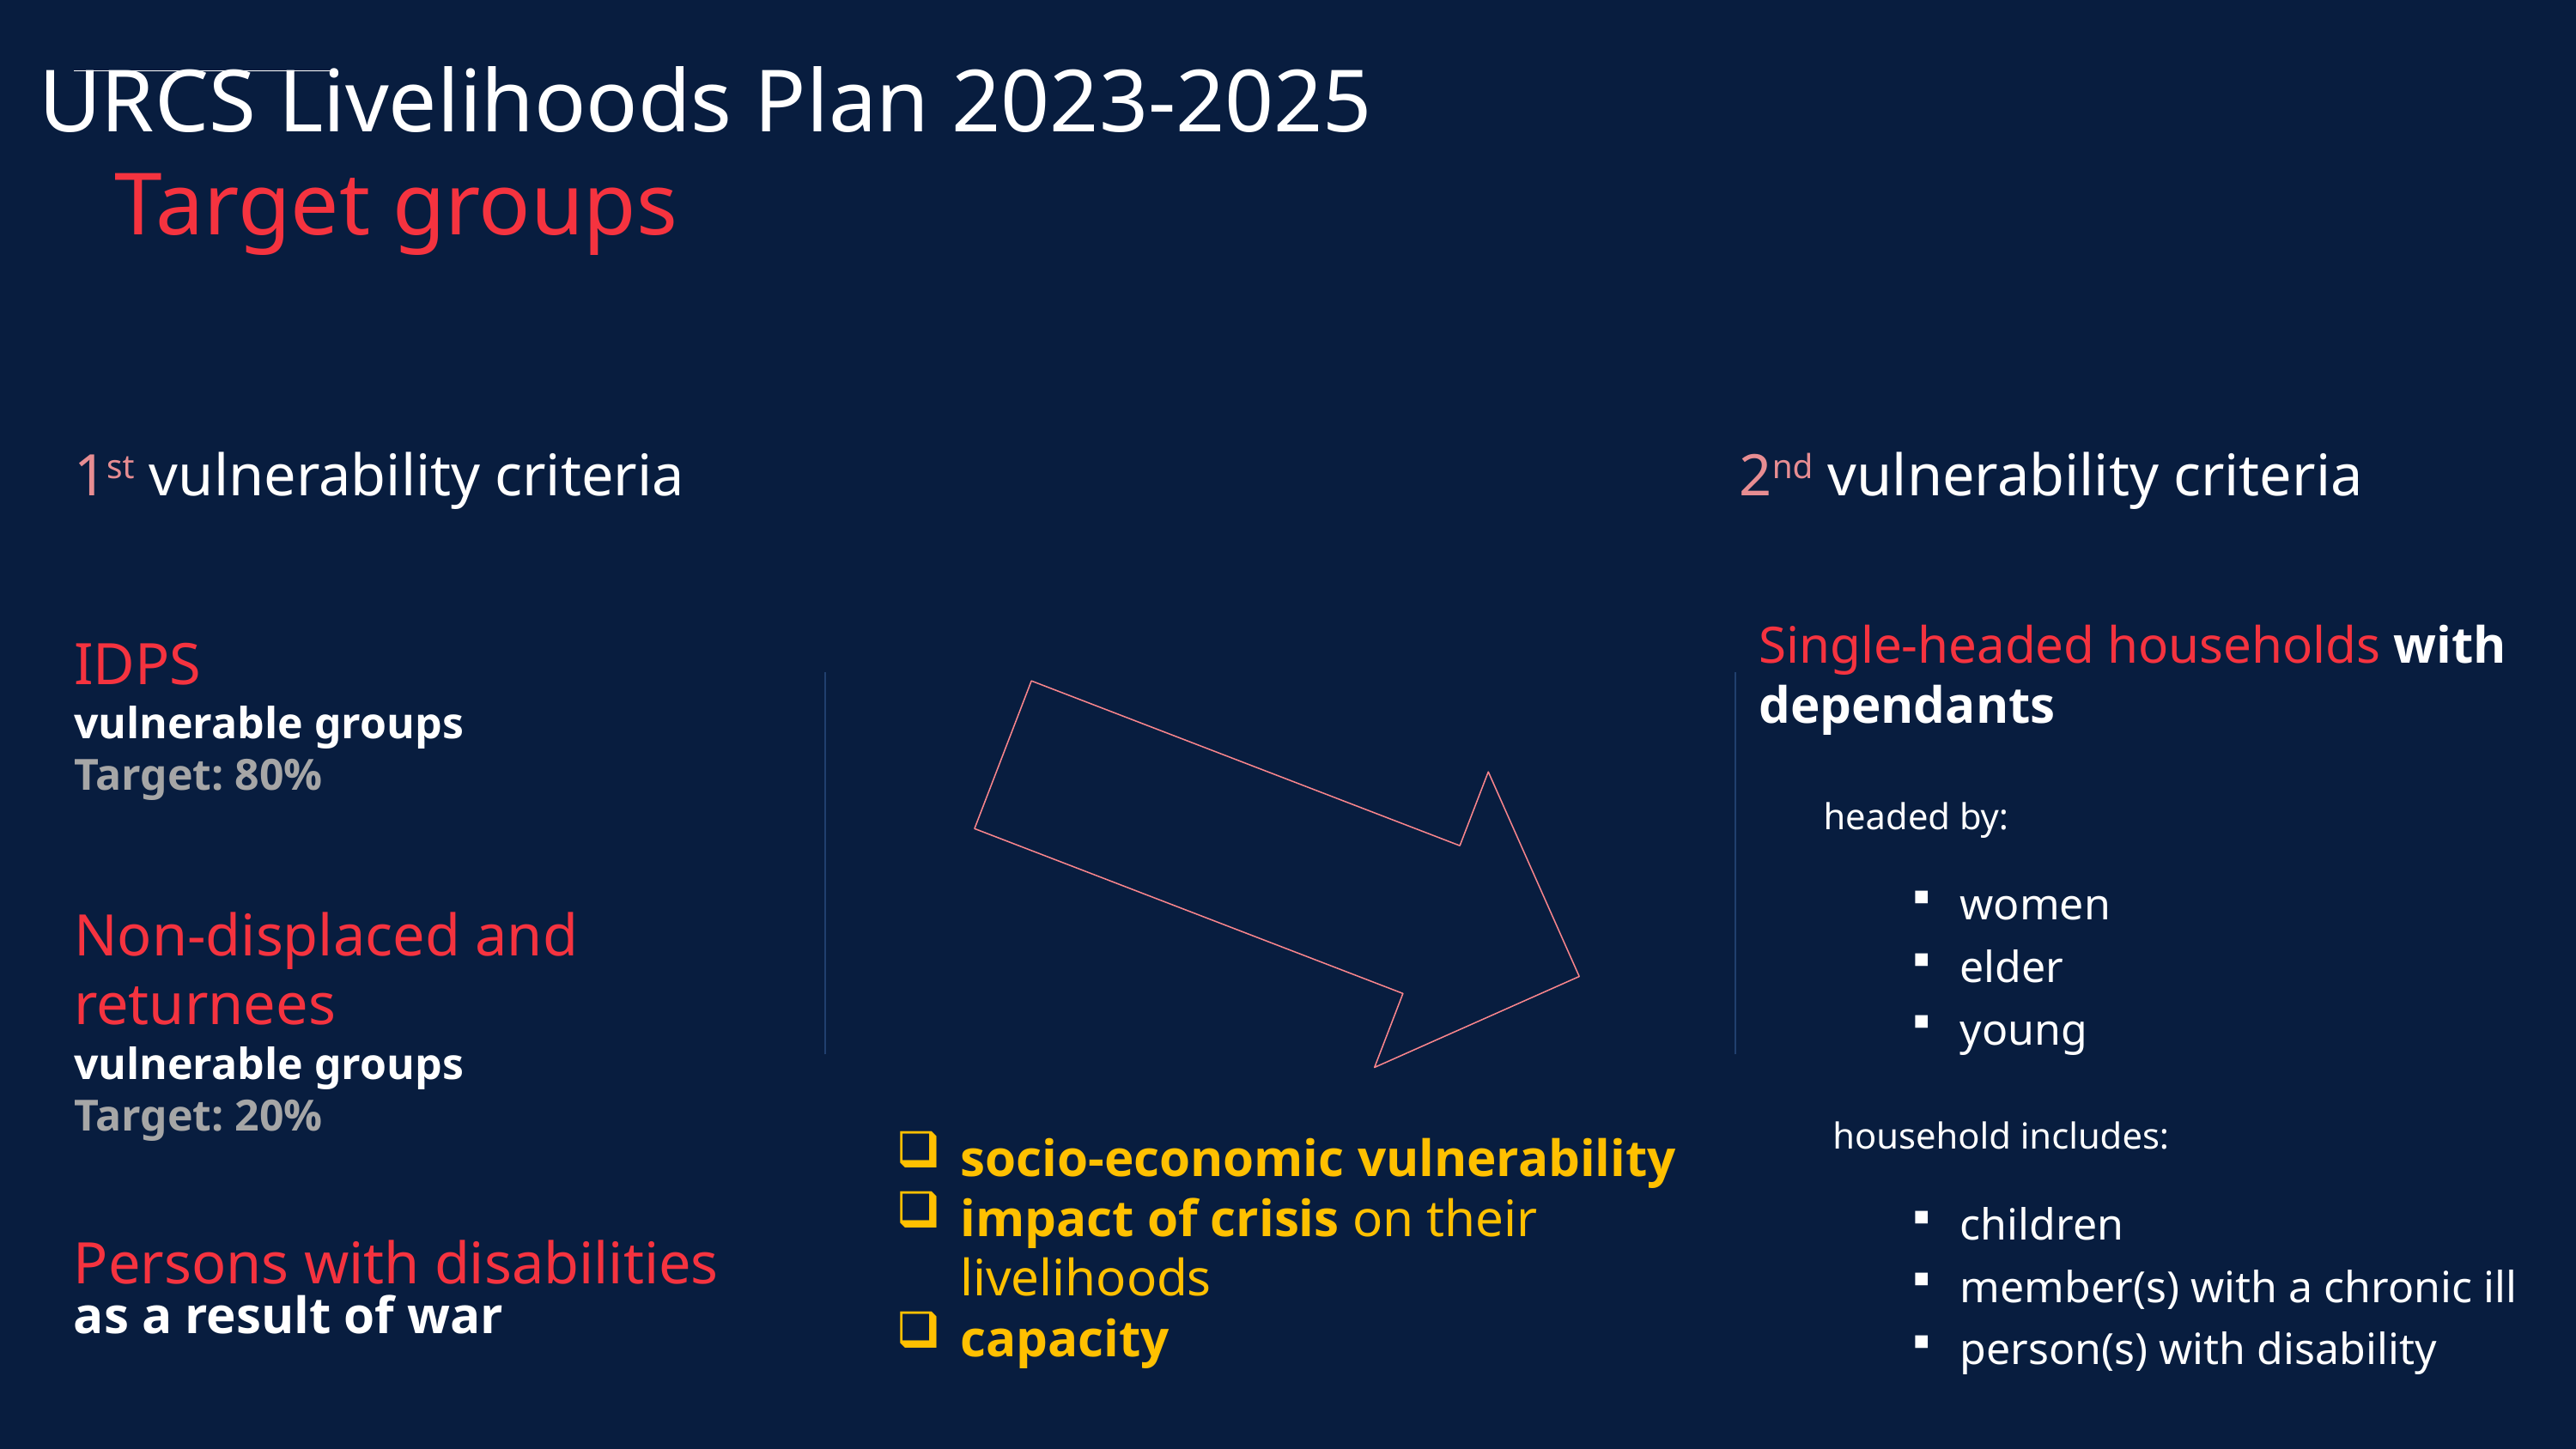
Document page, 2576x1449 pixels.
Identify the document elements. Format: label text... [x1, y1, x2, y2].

picture [67, 71, 409, 182]
text_box Persons with disabilities as a result of war [67, 1234, 793, 1349]
text_box 2nd vulnerability criteria [1733, 446, 2536, 513]
list IDPS vulnerable groups Target: 80% [66, 620, 830, 808]
text_box Target groups [0, 142, 685, 258]
text_box socio-economic vulnerability impact of crisis on their livelihoods capacity [883, 1119, 1699, 1373]
text_box URCS Livelihoods Plan 2023-2025 [32, 39, 1807, 155]
text_box Single-headed households with dependants headed by: women elder young household includes: children member(s) with a chronic ill person(s) with disability [1752, 607, 2576, 1440]
text_box [974, 681, 1580, 1068]
text_box Non-displaced and returnees vulnerable groups Target: 20% [67, 892, 830, 1146]
text_box 1st vulnerability criteria [67, 445, 993, 513]
